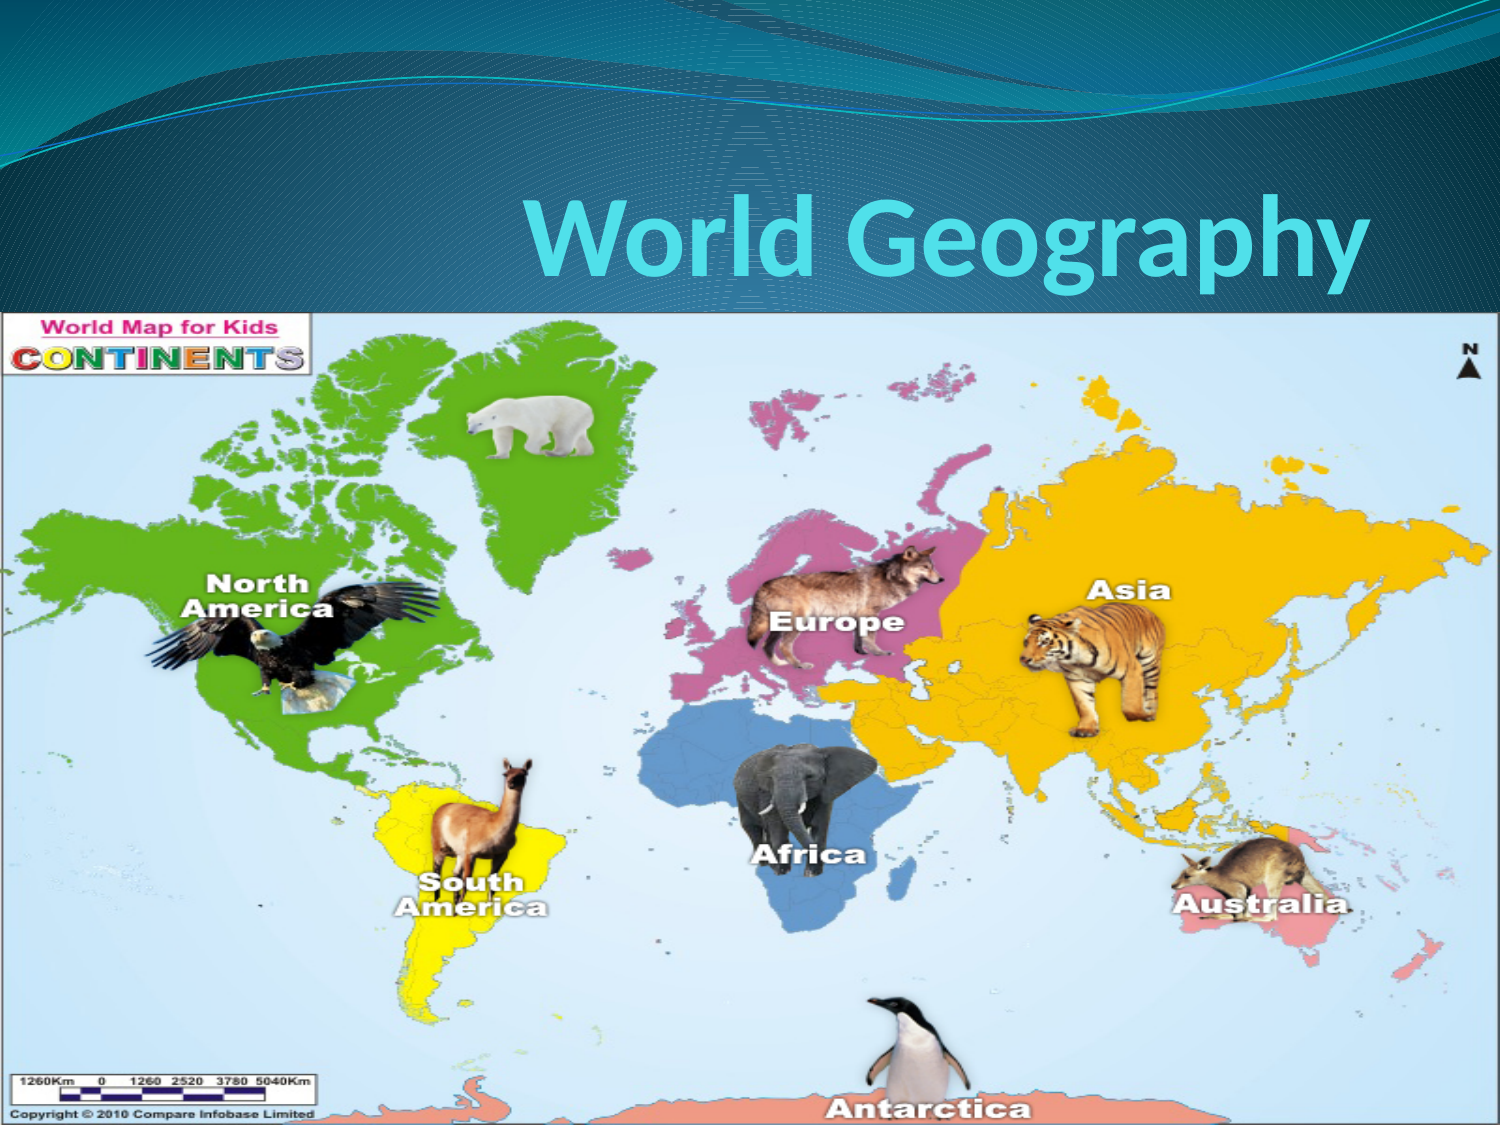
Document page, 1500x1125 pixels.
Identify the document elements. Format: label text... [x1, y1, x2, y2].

picture [0, 312, 1500, 1125]
title World Geography [87, 0, 1376, 300]
